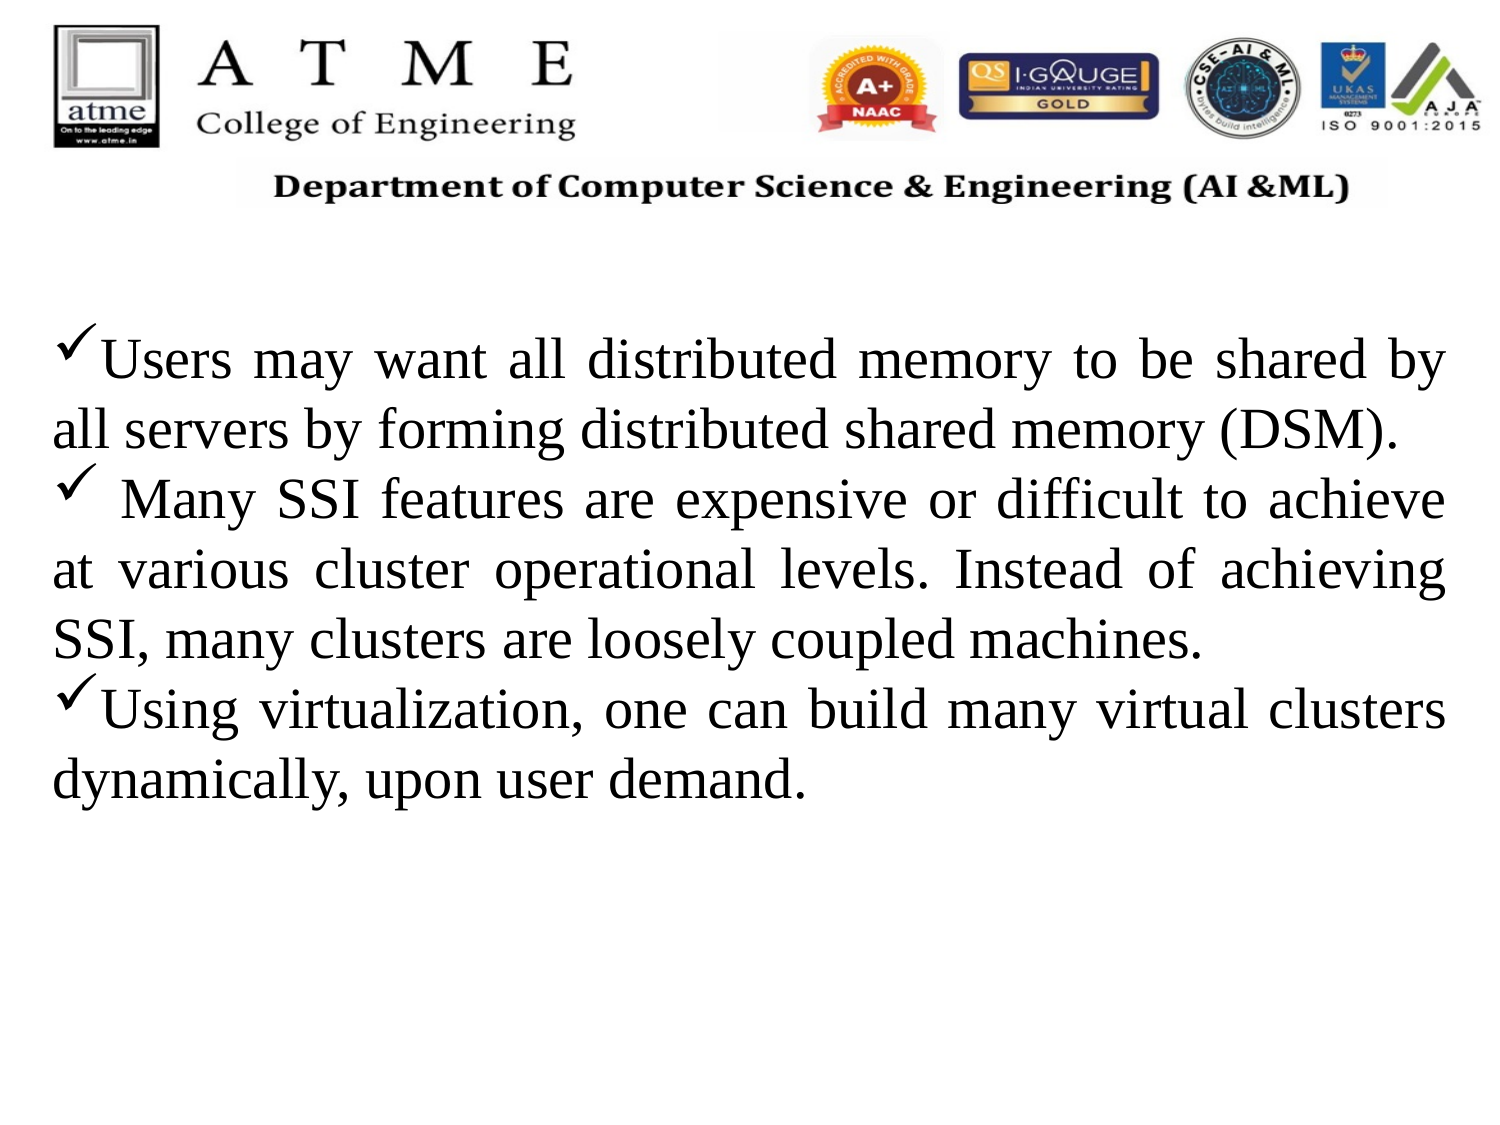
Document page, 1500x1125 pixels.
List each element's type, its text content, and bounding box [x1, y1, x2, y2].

text_box Users may want all distributed memory to be shared by all servers by forming distributed shared memory (DSM). Many SSI features are expensive or difficult to achieve at various cluster operational levels. Instead of achieving SSI, many clusters are loosely coupled machines. Using virtualization, one can build many virtual clusters dynamically, upon user demand. [37, 312, 1463, 818]
picture [24, 0, 1500, 226]
